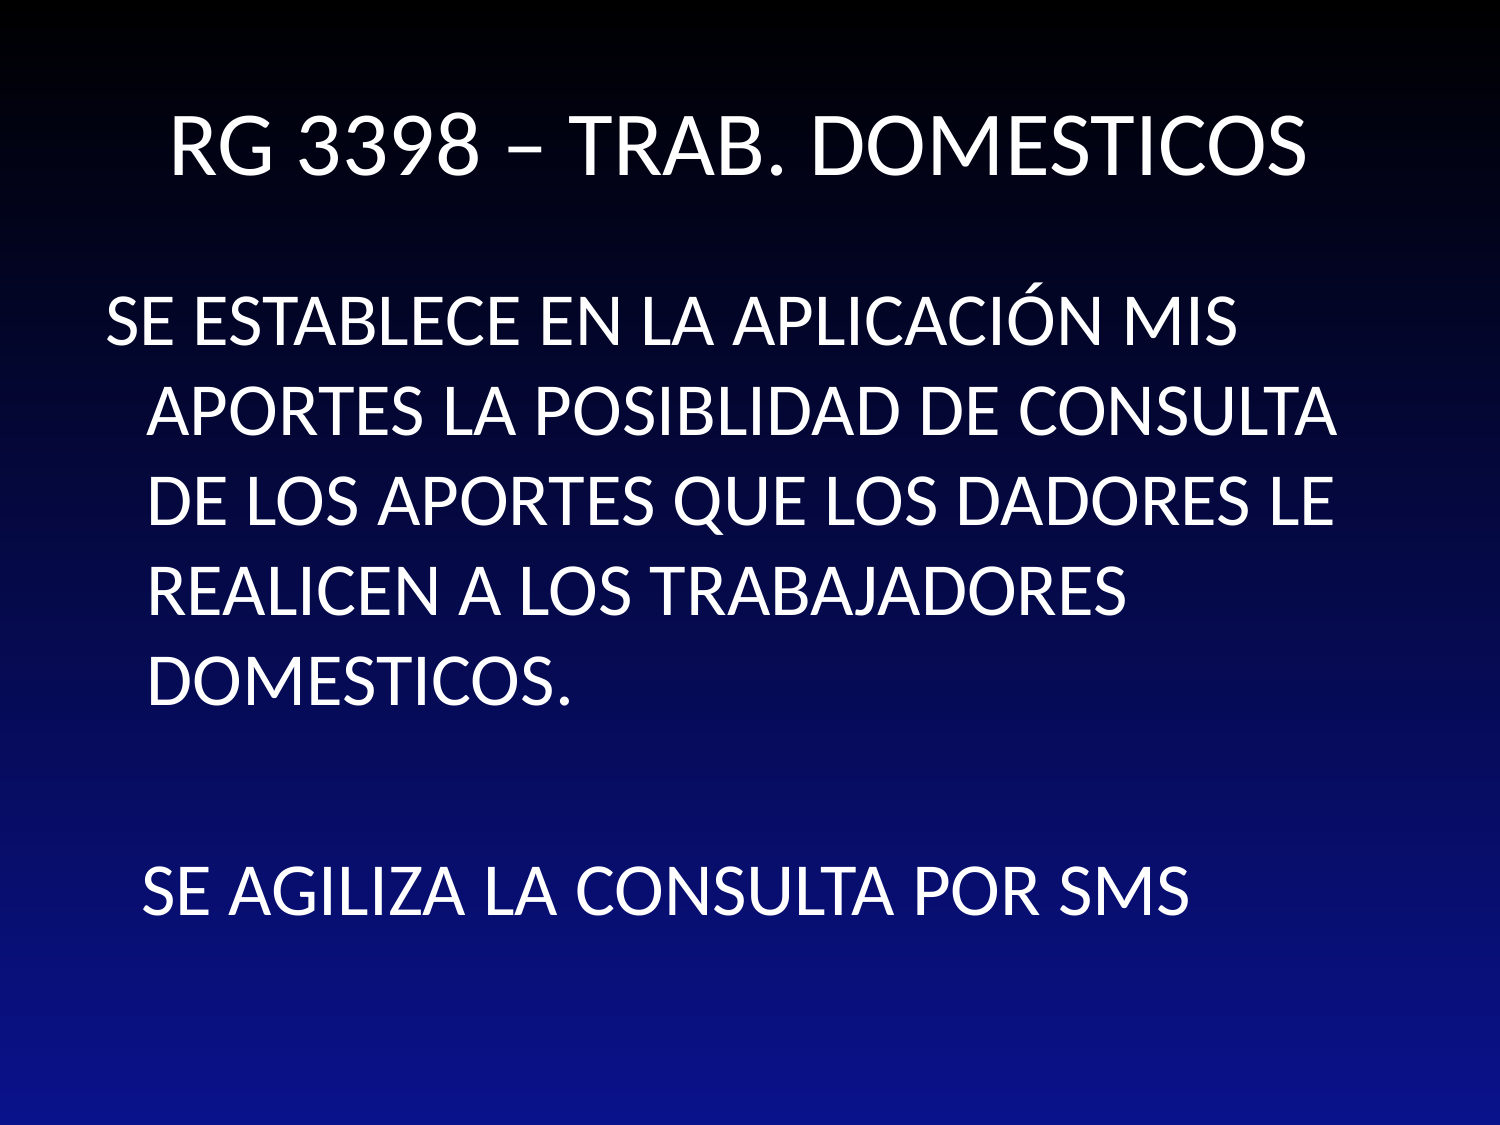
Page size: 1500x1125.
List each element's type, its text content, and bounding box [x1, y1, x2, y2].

title RG 3398 – TRAB. DOMESTICOS [74, 44, 1426, 233]
list SE ESTABLECE EN LA APLICACIÓN MIS APORTES LA POSIBLIDAD DE CONSULTA DE LOS APORTES QUE LOS DADORES LE REALICEN A LOS TRABAJADORES DOMESTICOS. SE AGILIZA LA CONSULTA POR SMS [74, 262, 1426, 1006]
